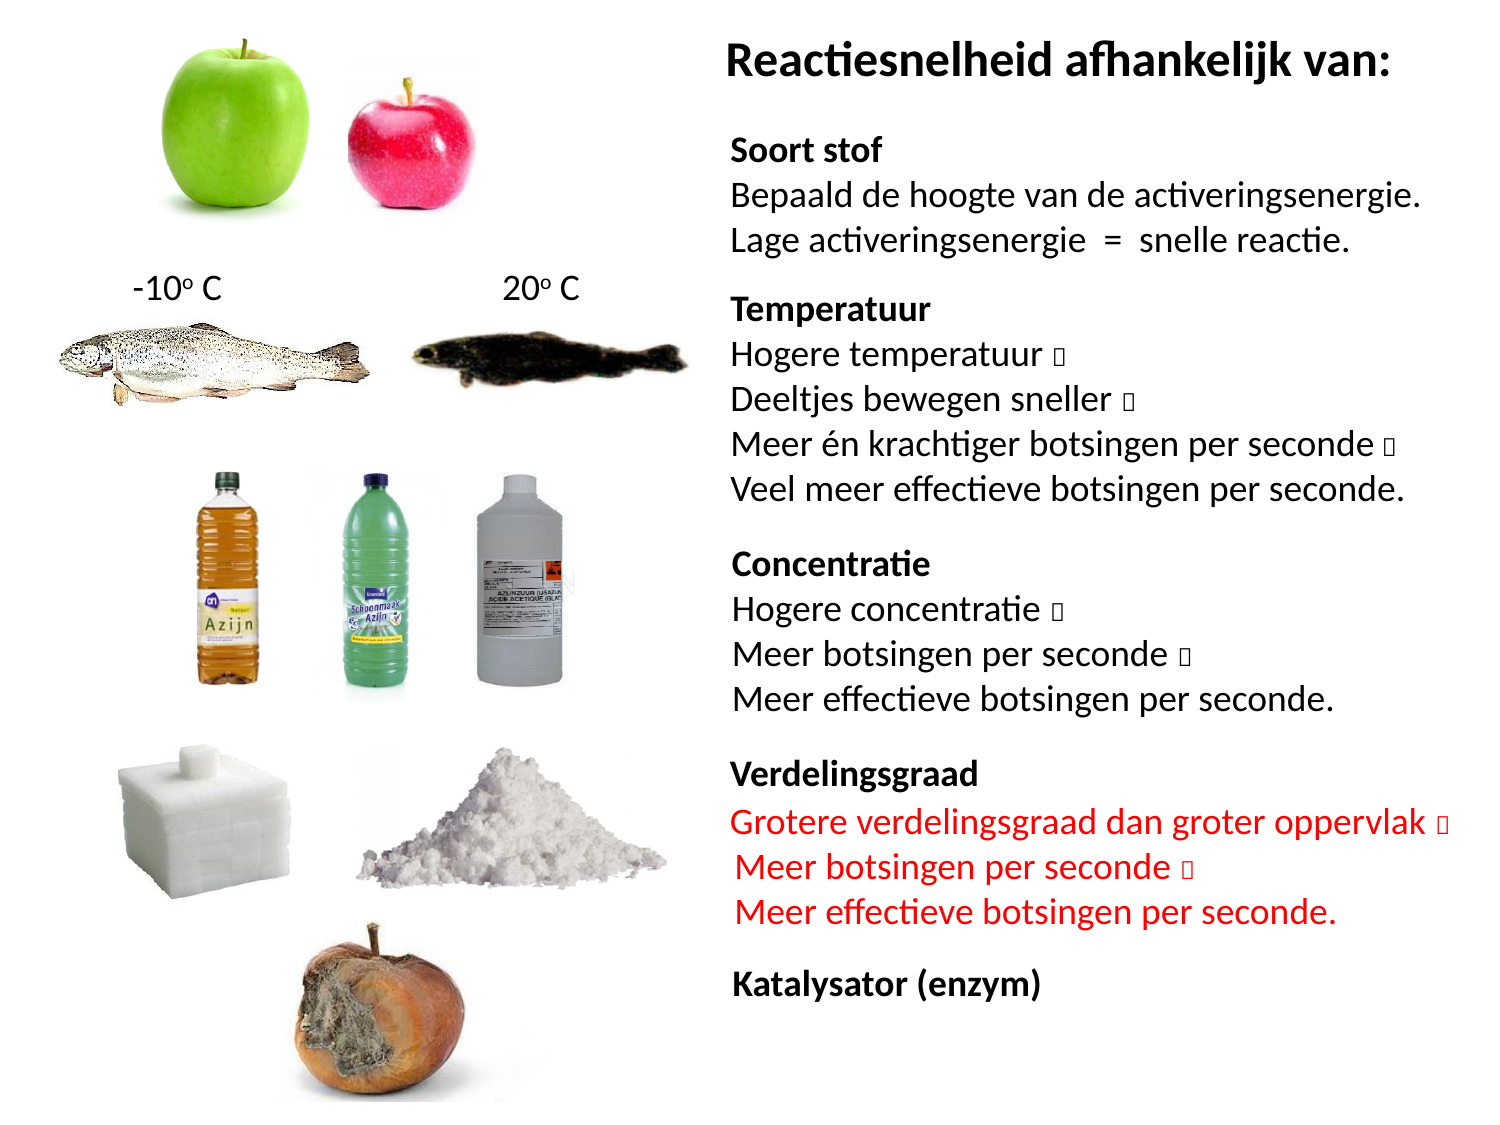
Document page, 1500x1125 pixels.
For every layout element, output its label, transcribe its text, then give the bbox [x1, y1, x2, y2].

picture [208, 975, 547, 1102]
text_box Reactiesnelheid afhankelijk van: [483, 19, 1424, 94]
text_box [116, 463, 575, 661]
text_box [116, 662, 1483, 975]
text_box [46, 247, 560, 466]
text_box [565, 117, 1500, 1059]
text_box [158, 15, 479, 225]
